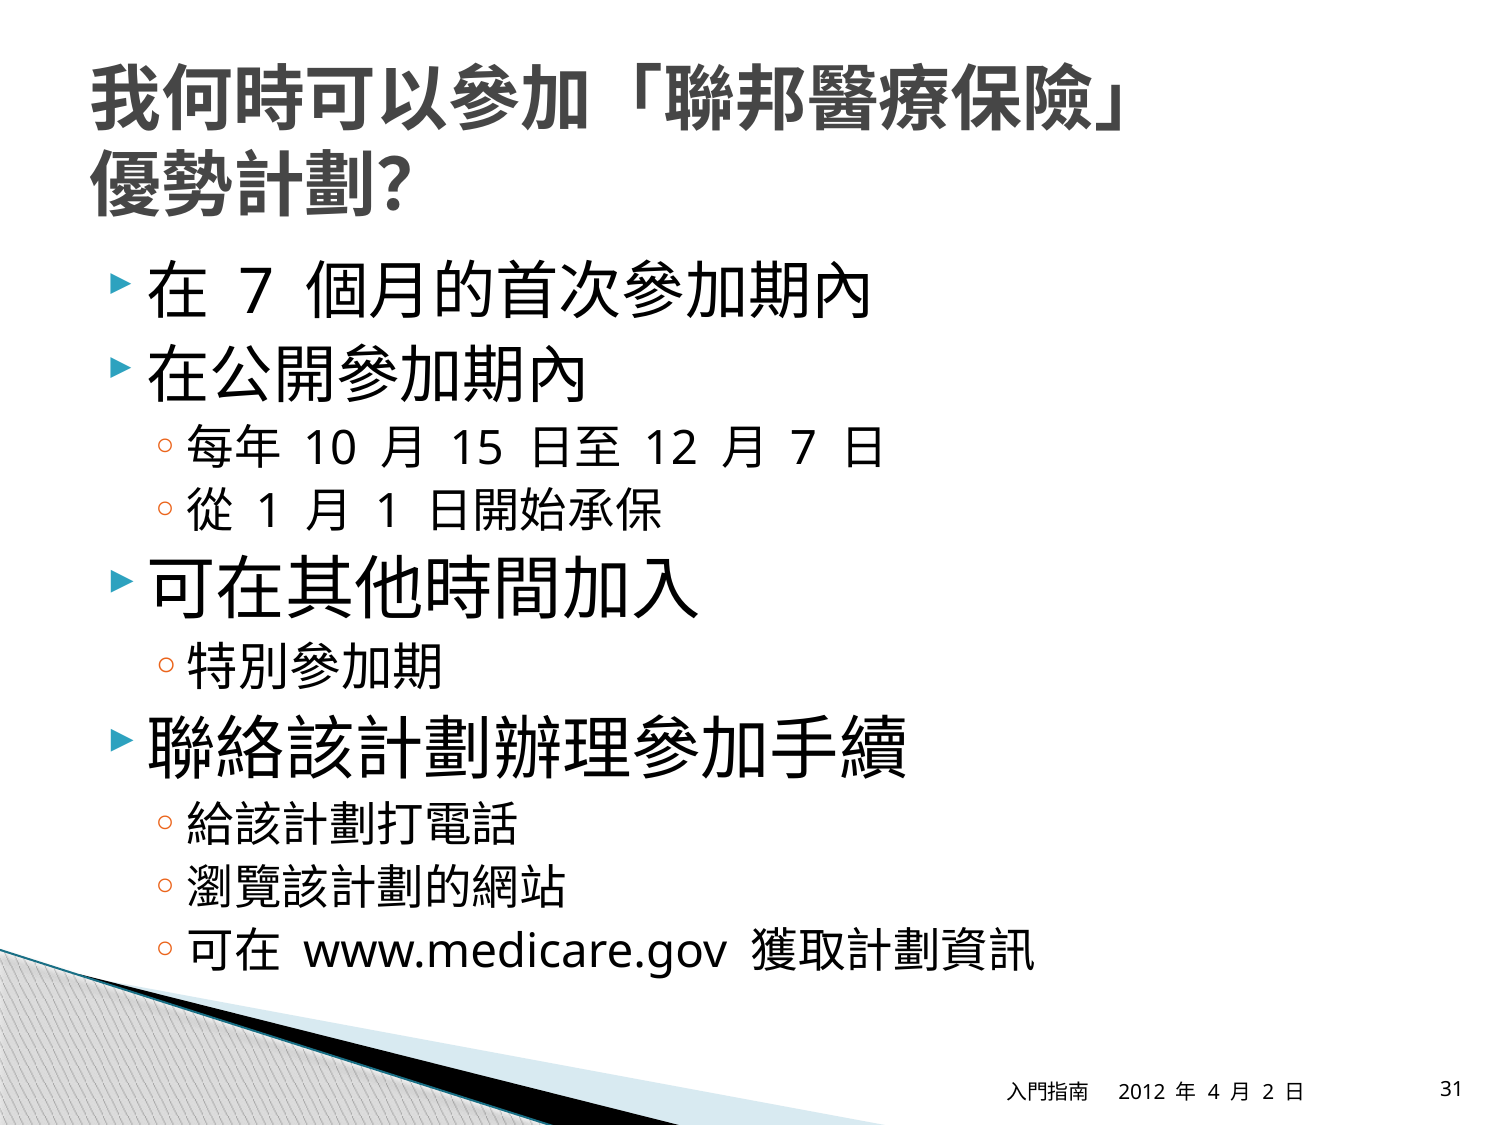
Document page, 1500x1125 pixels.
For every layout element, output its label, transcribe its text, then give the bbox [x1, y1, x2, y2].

list 在 7 個月的首次參加期內 在公開參加期內 每年 10 月 15 日至 12 月 7 日 從 1 月 1 日開始承保 可在其他時間加入 特別參加期 聯絡該計劃辦理參加手續 給該計劃打電話 瀏覽該計劃的網站 可在 www.medicare.gov 獲取計劃資訊 [75, 243, 1425, 986]
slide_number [1105, 1051, 1418, 1112]
slide_number 31 [1418, 1051, 1479, 1112]
title 我何時可以參加「聯邦醫療保險」 優勢計劃？ [75, 45, 1425, 233]
footer 入門指南 [718, 1051, 1105, 1112]
